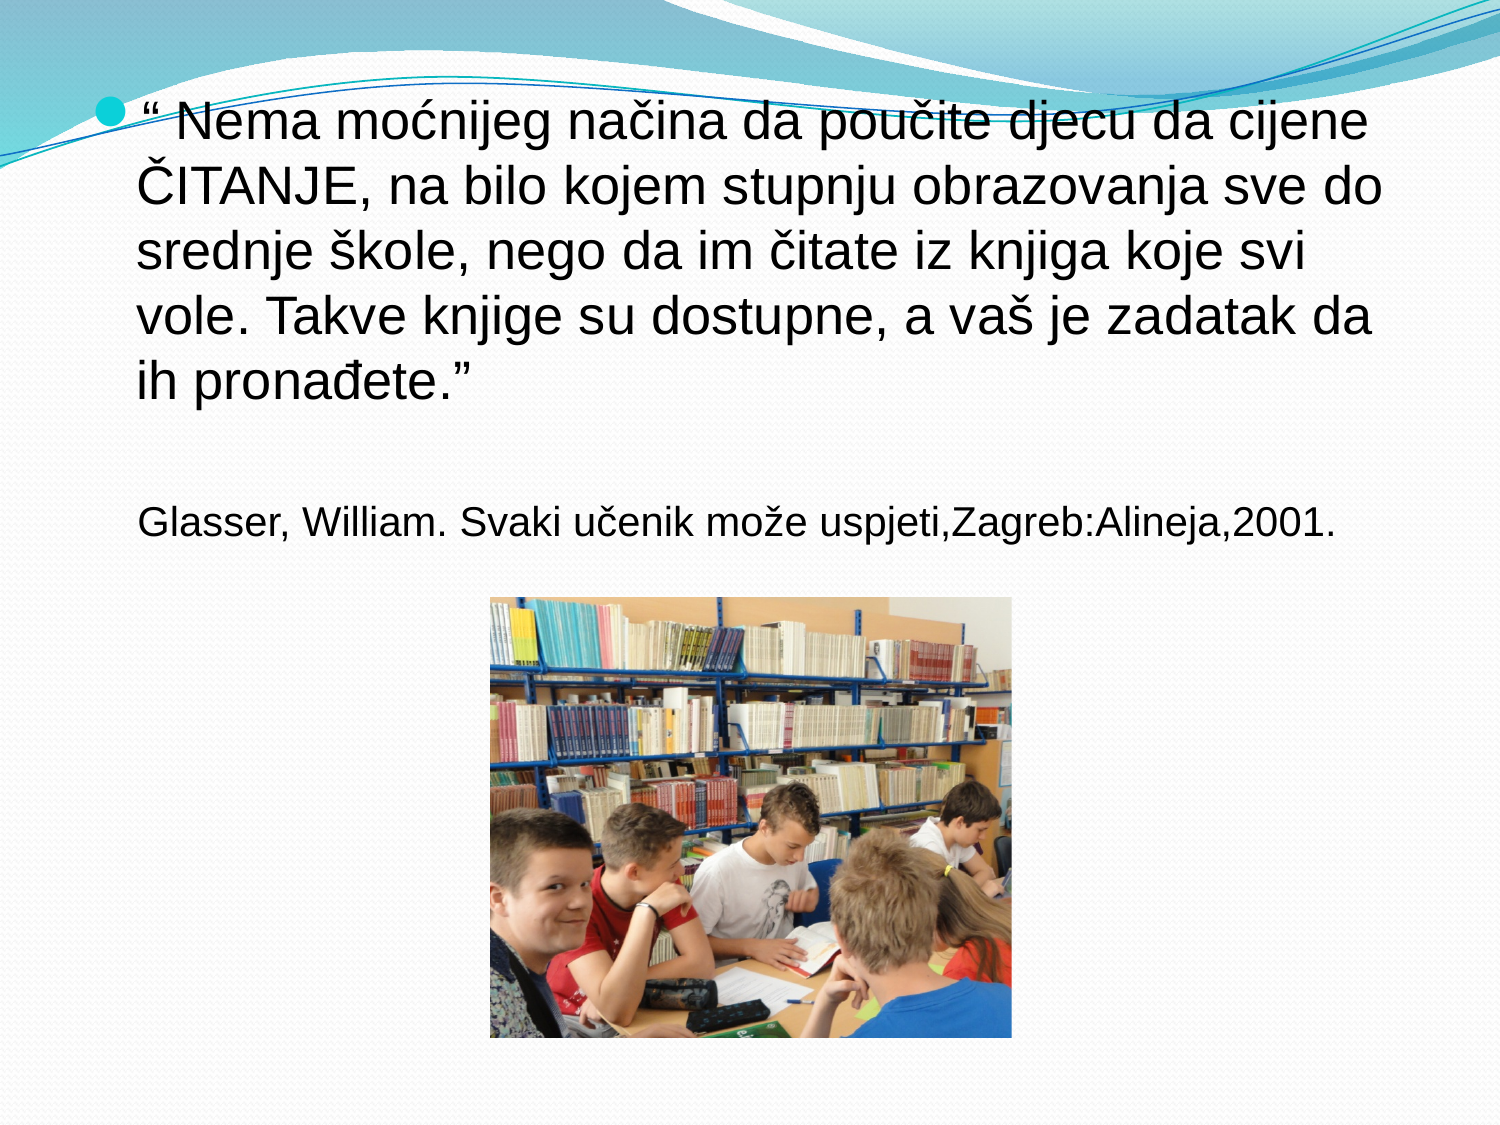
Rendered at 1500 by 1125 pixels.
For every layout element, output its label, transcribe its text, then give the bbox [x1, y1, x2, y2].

picture [489, 597, 1012, 1038]
list “ Nema moćnijeg načina da poučite djecu da cijene ČITANJE, na bilo kojem stupnju obrazovanja sve do srednje škole, nego da im čitate iz knjiga koje svi vole. Takve knjige su dostupne, a vaš je zadatak da ih pronađete.” Glasser, William. Svaki učenik može uspjeti,Zagreb:Alineja,2001. [76, 78, 1427, 799]
